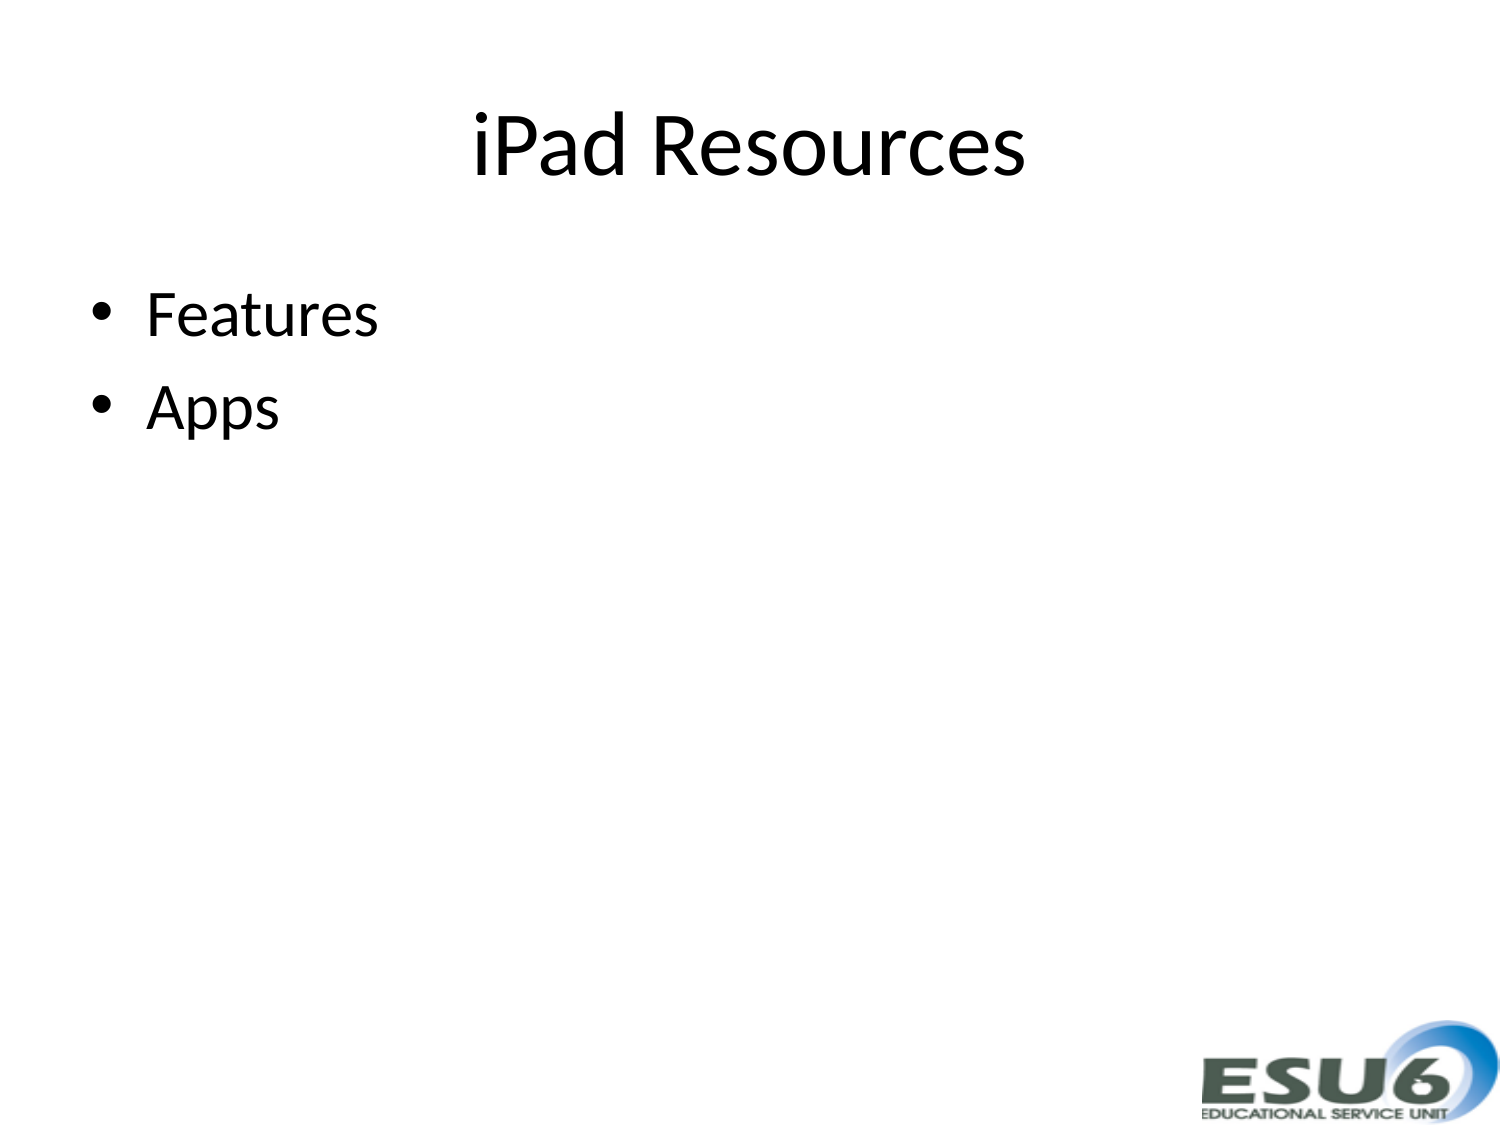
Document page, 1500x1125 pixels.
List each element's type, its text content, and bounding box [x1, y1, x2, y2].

picture [1202, 1020, 1500, 1125]
list Features Apps [75, 262, 1425, 1005]
title iPad Resources [75, 45, 1425, 233]
